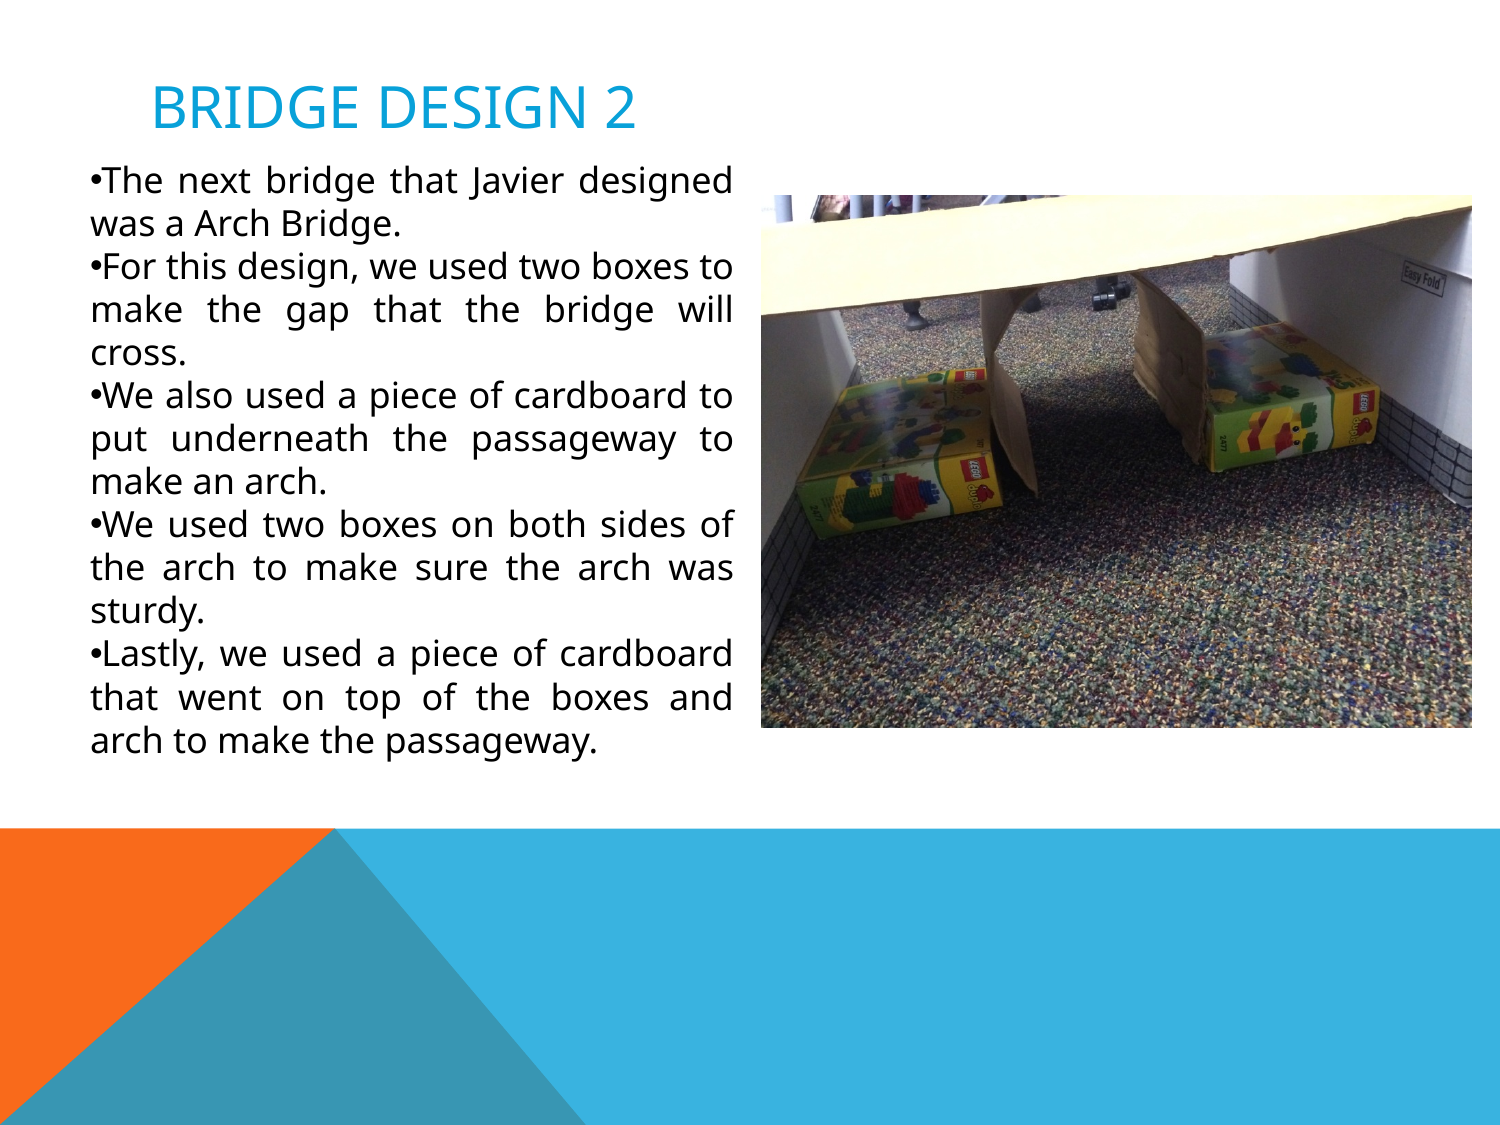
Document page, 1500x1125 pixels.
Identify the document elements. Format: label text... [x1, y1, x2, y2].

picture [761, 195, 1472, 728]
title Bridge design 2 [135, 60, 1369, 150]
list The next bridge that Javier designed was a Arch Bridge. For this design, we used two boxes to make the gap that the bridge will cross. We also used a piece of cardboard to put underneath the passageway to make an arch. We used two boxes on both sides of the arch to make sure the arch was sturdy. Lastly, we used a piece of cardboard that went on top of the boxes and arch to make the passageway. [75, 149, 750, 768]
